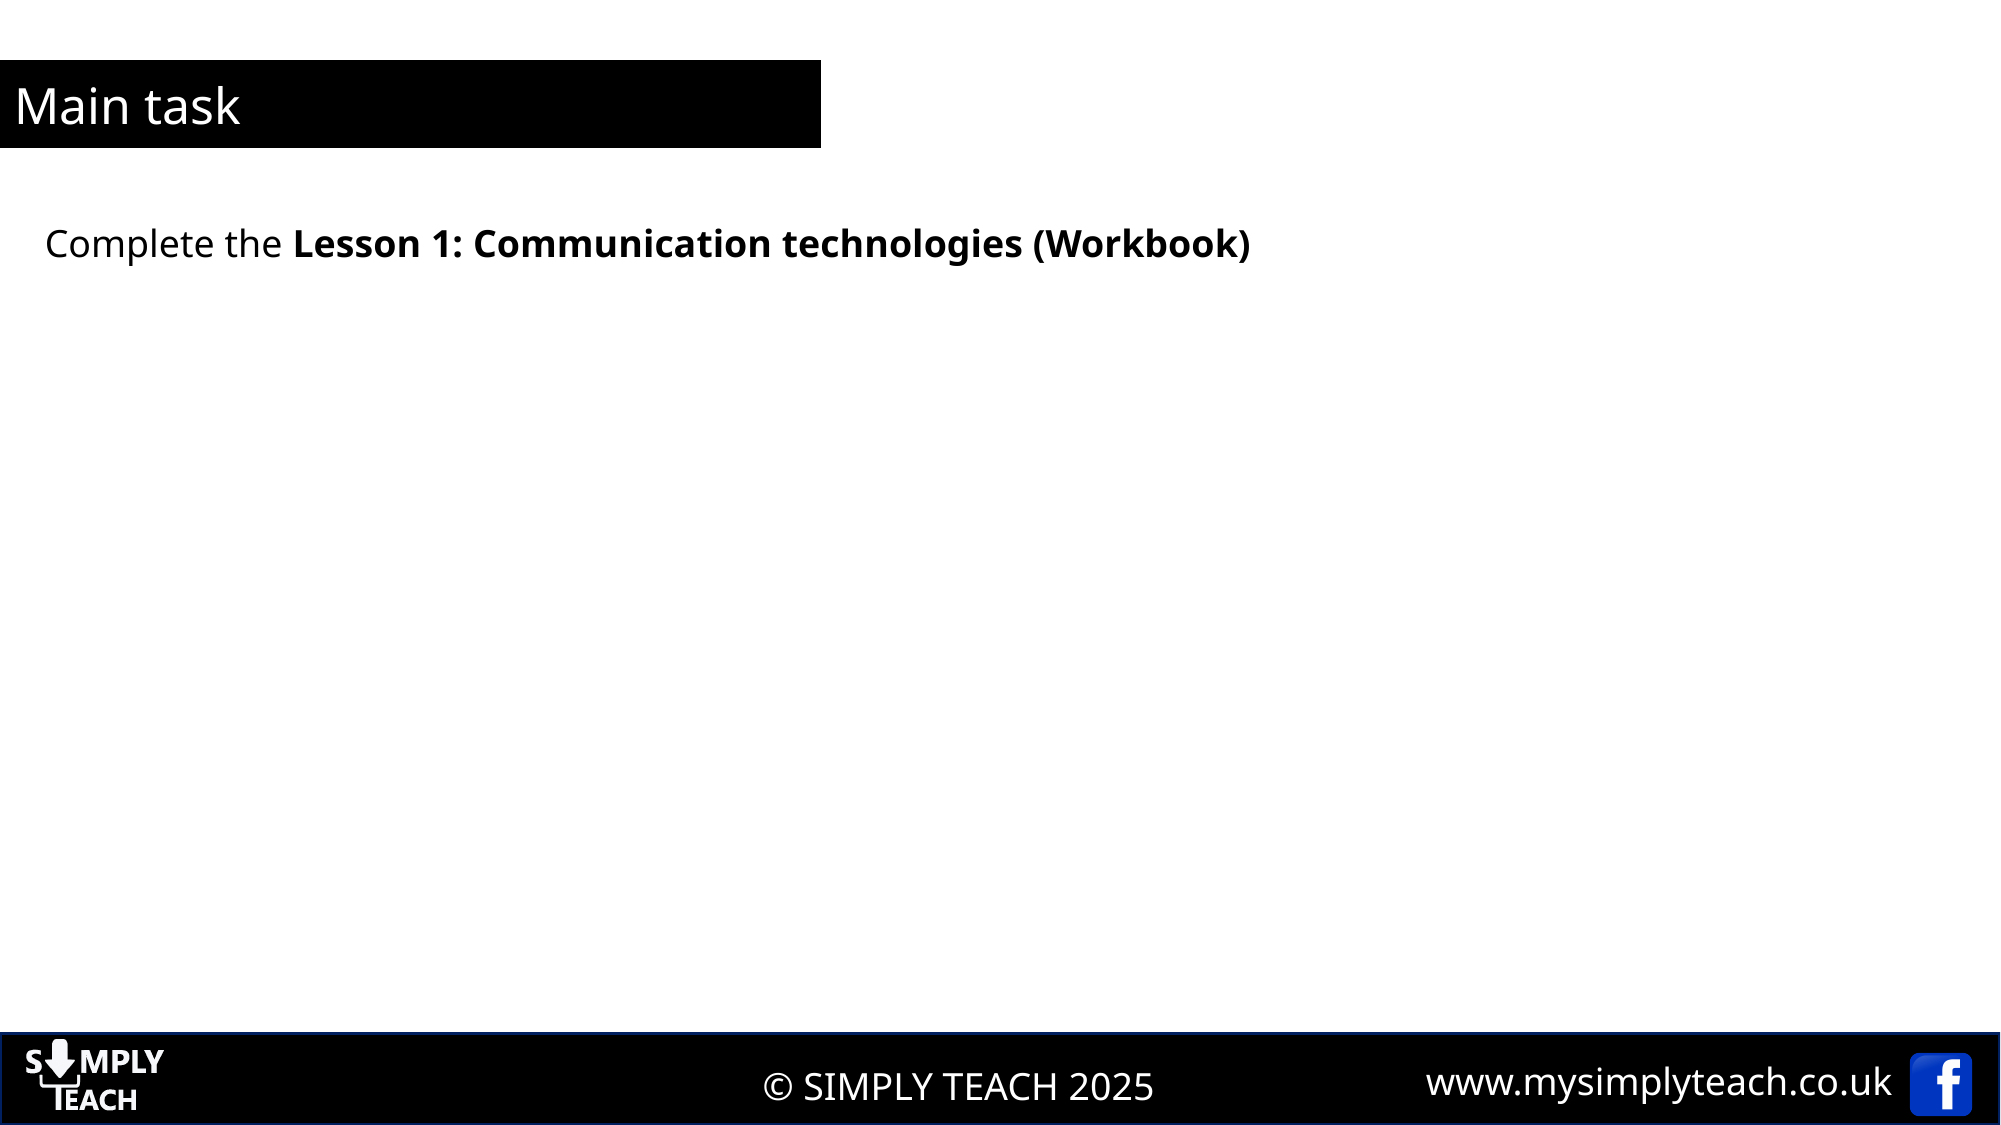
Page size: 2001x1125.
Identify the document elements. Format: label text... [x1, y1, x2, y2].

text_box Complete the Lesson 1: Communication technologies (Workbook) [29, 212, 1485, 272]
text_box Main task [0, 60, 821, 148]
picture [1907, 1050, 1975, 1119]
picture [15, 1033, 182, 1122]
